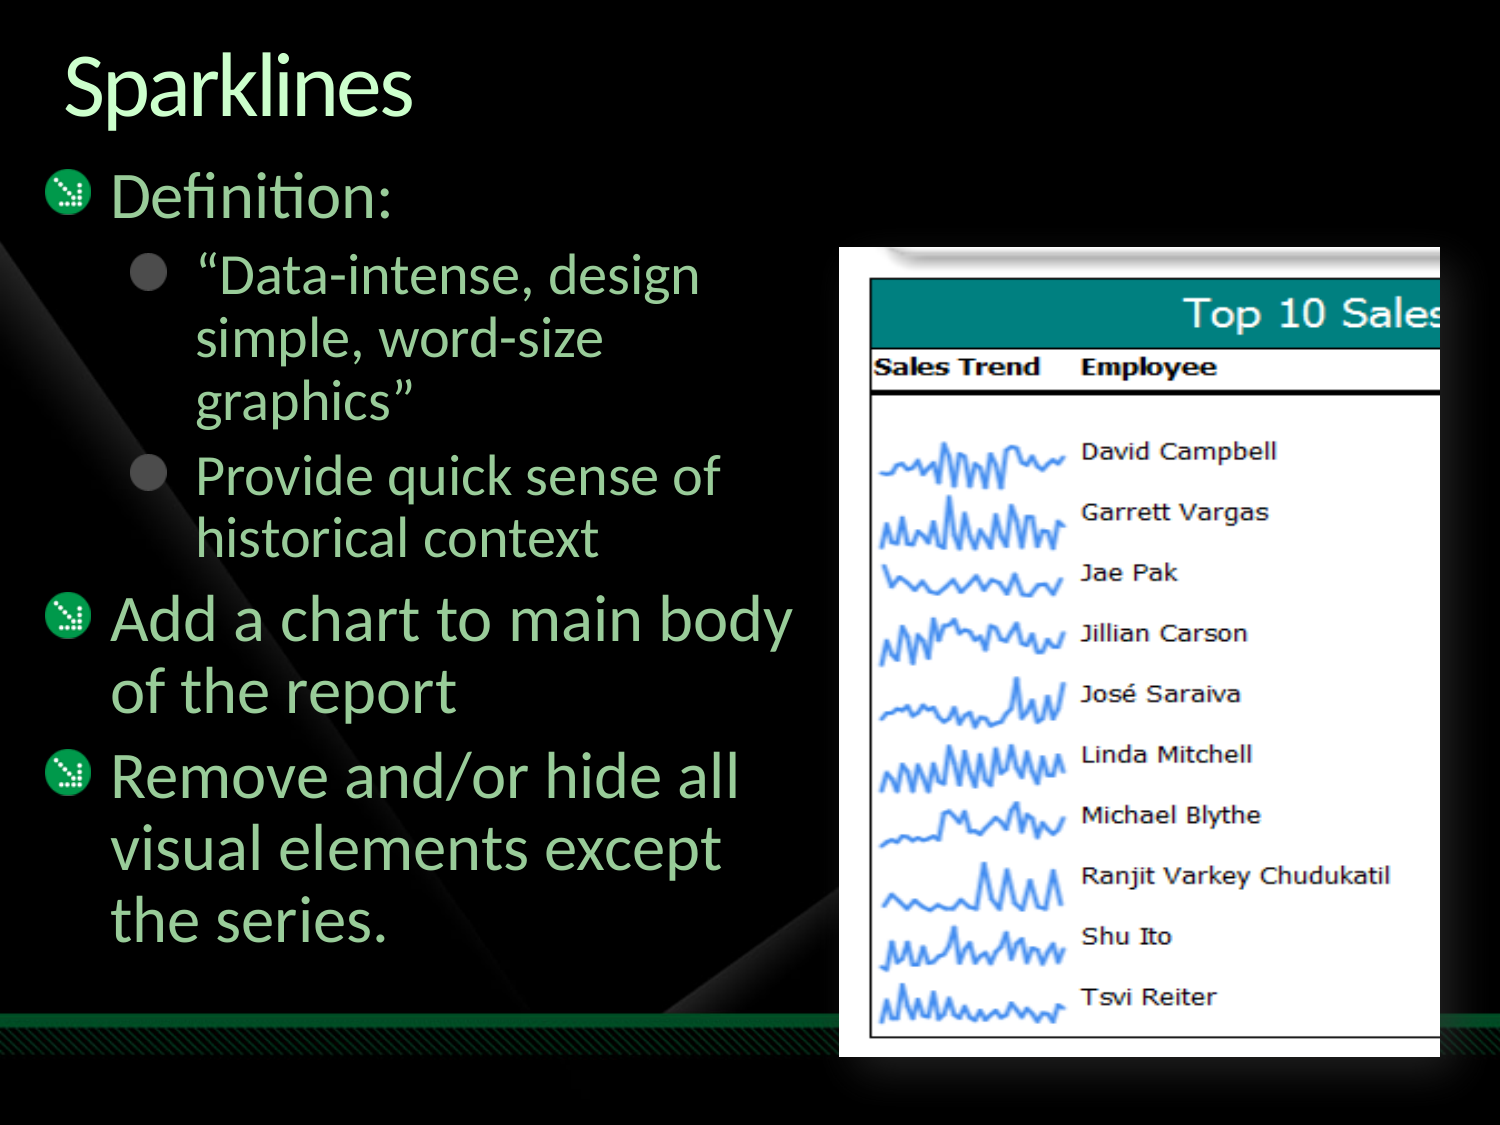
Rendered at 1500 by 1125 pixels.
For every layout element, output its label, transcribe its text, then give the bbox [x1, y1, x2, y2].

title Sparklines [63, 37, 1438, 138]
picture [0, 0, 1500, 1125]
list Definition: “Data-intense, design simple, word-size graphics” Provide quick sense of historical context Add a chart to main body of the report Remove and/or hide all visual elements except the series. [45, 160, 821, 1065]
